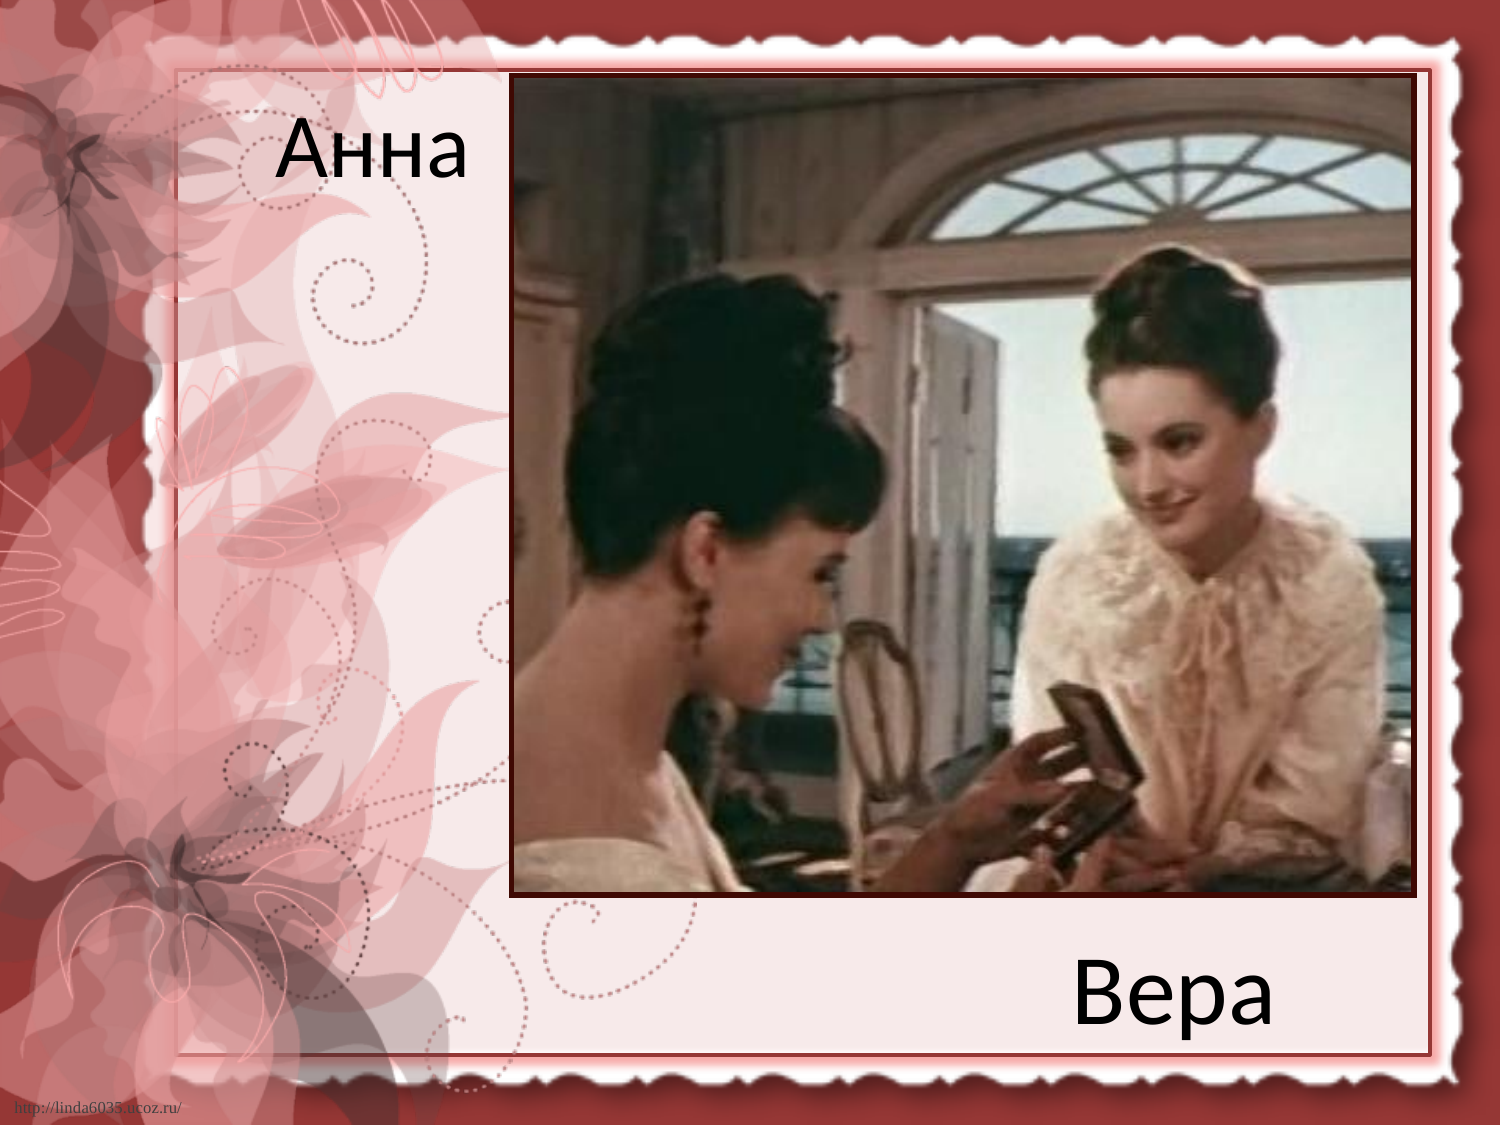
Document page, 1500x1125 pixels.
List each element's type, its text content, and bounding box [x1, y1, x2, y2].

list Вера [1057, 916, 1500, 1125]
picture [697, 23, 1500, 916]
picture [513, 77, 1412, 893]
picture [697, 1069, 1057, 1125]
title Анна [0, 78, 509, 266]
